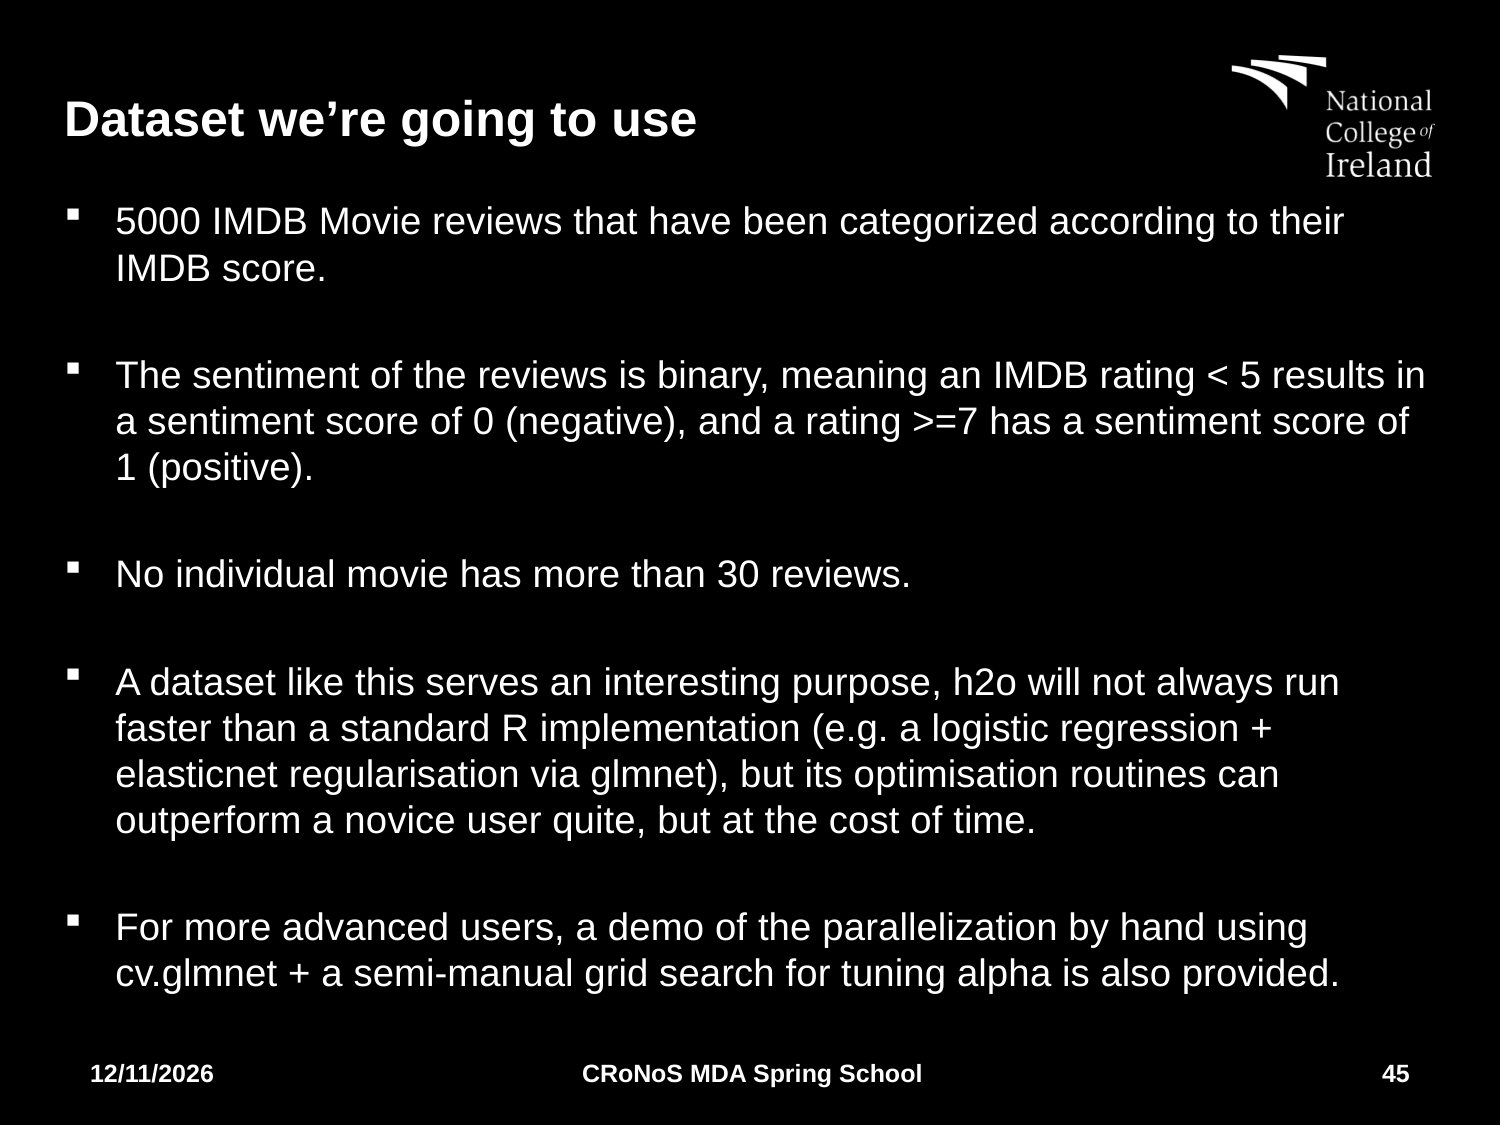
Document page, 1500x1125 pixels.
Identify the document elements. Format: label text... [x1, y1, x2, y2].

footer CRoNoS MDA Spring School [458, 1042, 1047, 1103]
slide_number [75, 1042, 425, 1103]
slide_number 45 [1074, 1042, 1425, 1103]
title Dataset we’re going to use [63, 54, 1199, 148]
picture [1231, 54, 1436, 178]
list 5000 IMDB Movie reviews that have been categorized according to their IMDB score. The sentiment of the reviews is binary, meaning an IMDB rating < 5 results in a sentiment score of 0 (negative), and a rating >=7 has a sentiment score of 1 (positive). No individual movie has more than 30 reviews. A dataset like this serves an interesting purpose, h2o will not always run faster than a standard R implementation (e.g. a logistic regression + elasticnet regularisation via glmnet), but its optimisation routines can outperform a novice user quite, but at the cost of time. For more advanced users, a demo of the parallelization by hand using cv.glmnet + a semi-manual grid search for tuning alpha is also provided. [64, 196, 1436, 1000]
